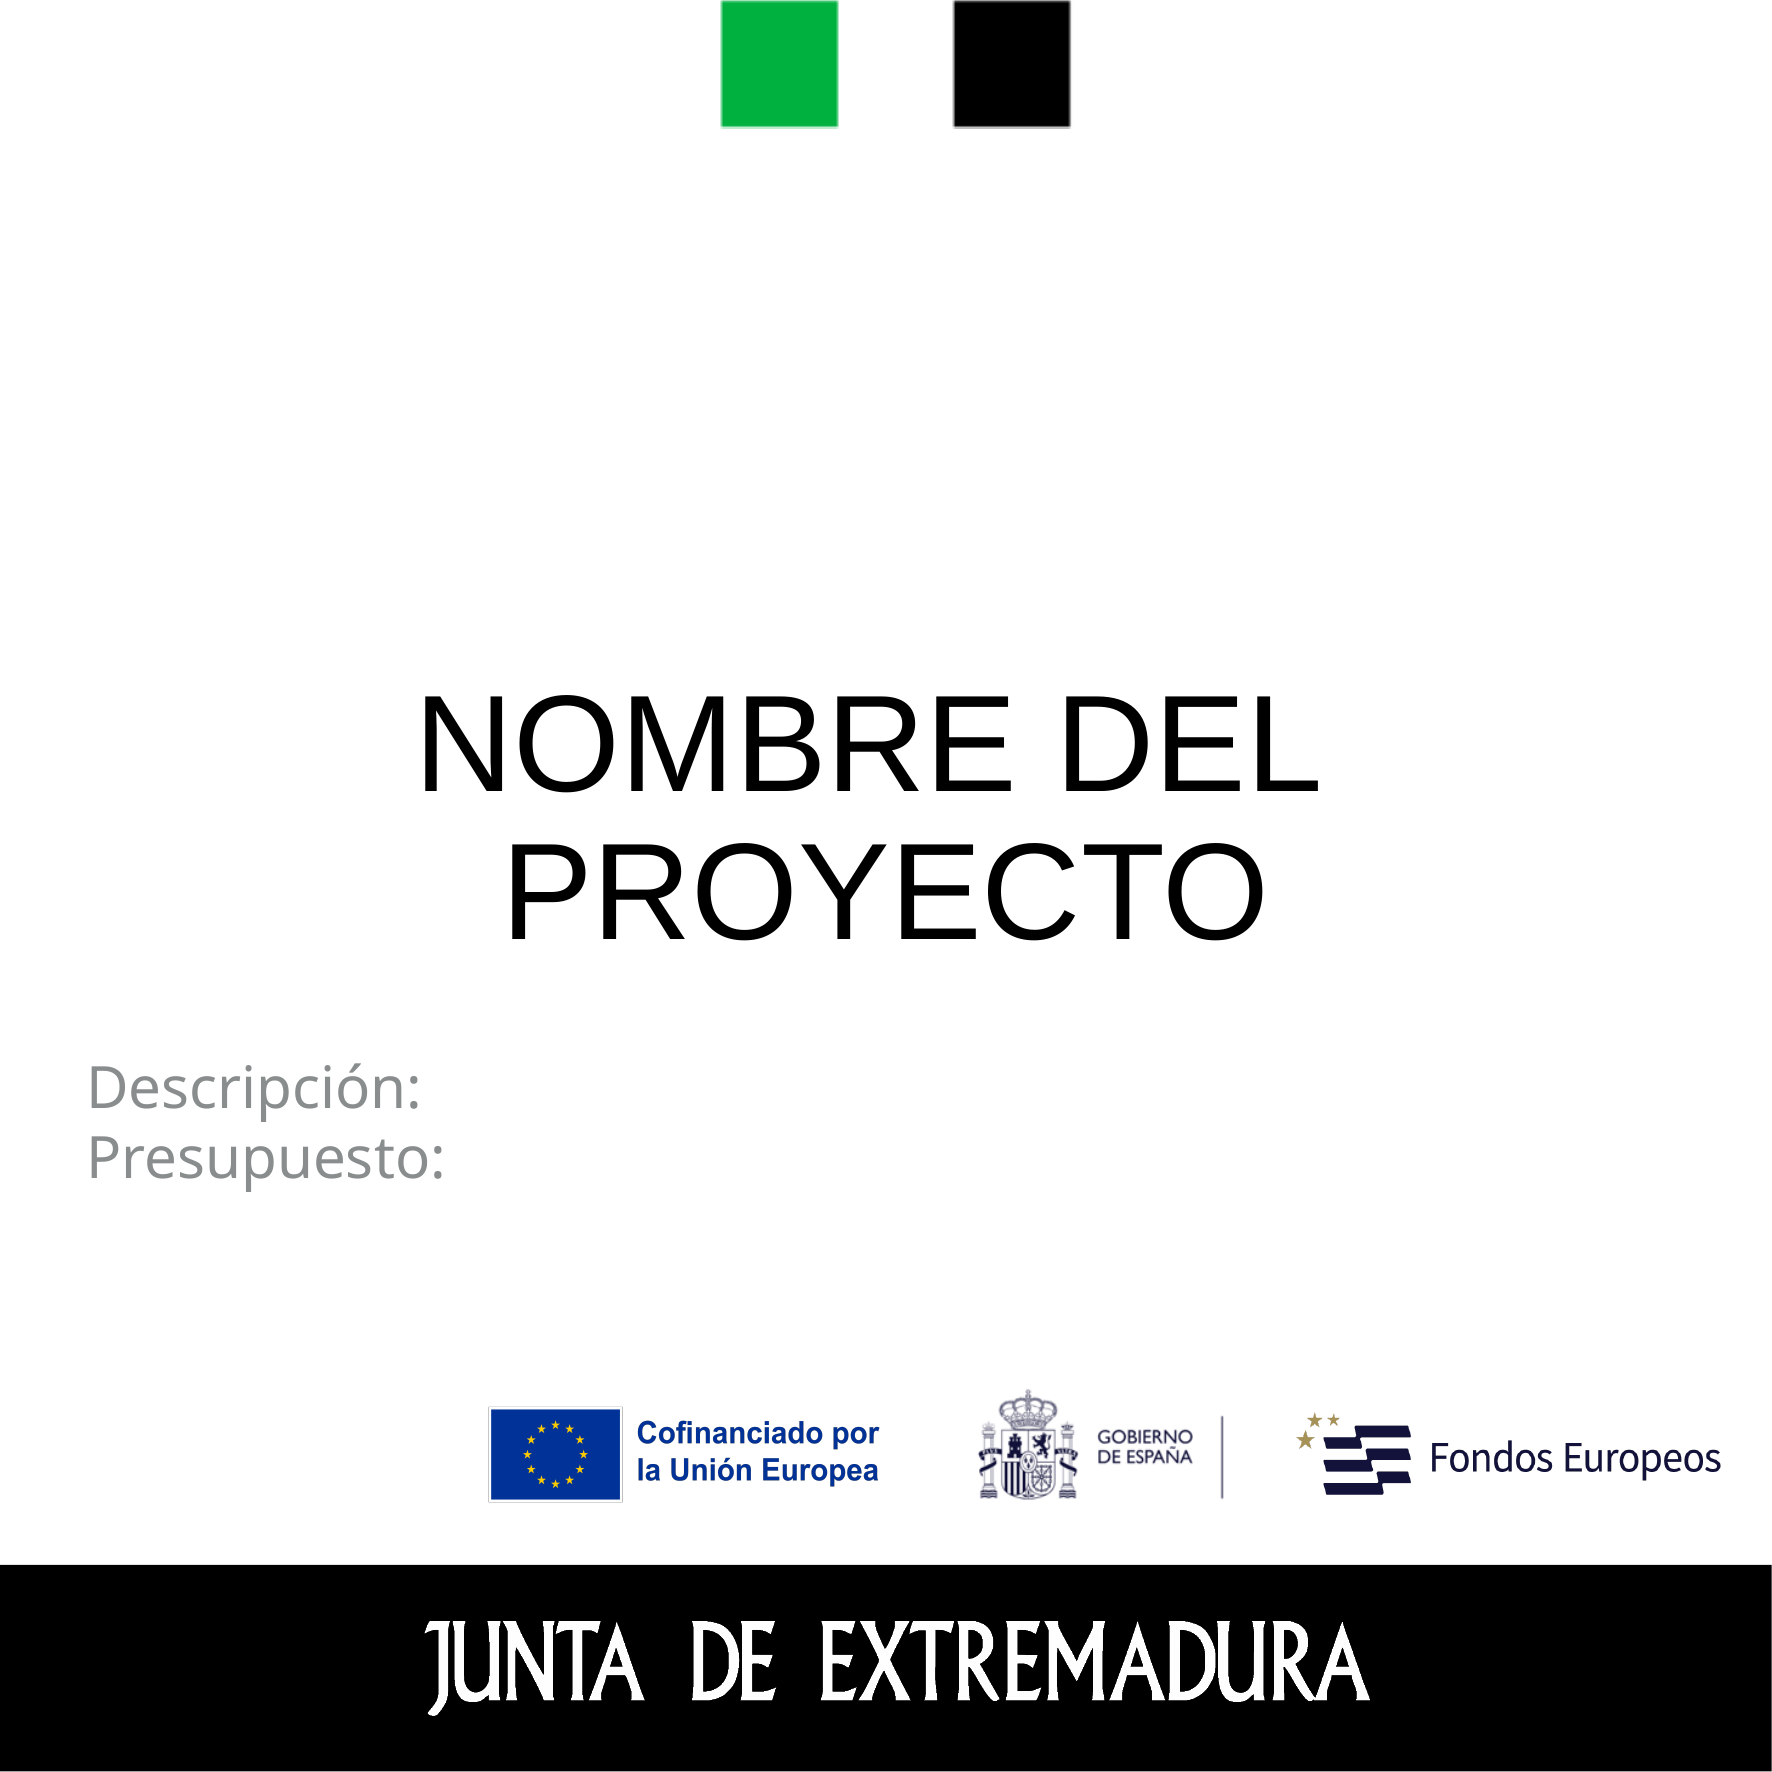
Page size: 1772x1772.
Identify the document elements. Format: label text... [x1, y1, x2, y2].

picture [1287, 1404, 1728, 1502]
text_box Descripción: Presupuesto: [71, 1043, 955, 1268]
picture [719, 0, 1075, 129]
title NOMBRE DEL PROYECTO [258, 665, 1513, 978]
picture [424, 1621, 1370, 1716]
picture [484, 1402, 898, 1508]
picture [955, 1378, 1244, 1520]
text_box [0, 1564, 1772, 1772]
